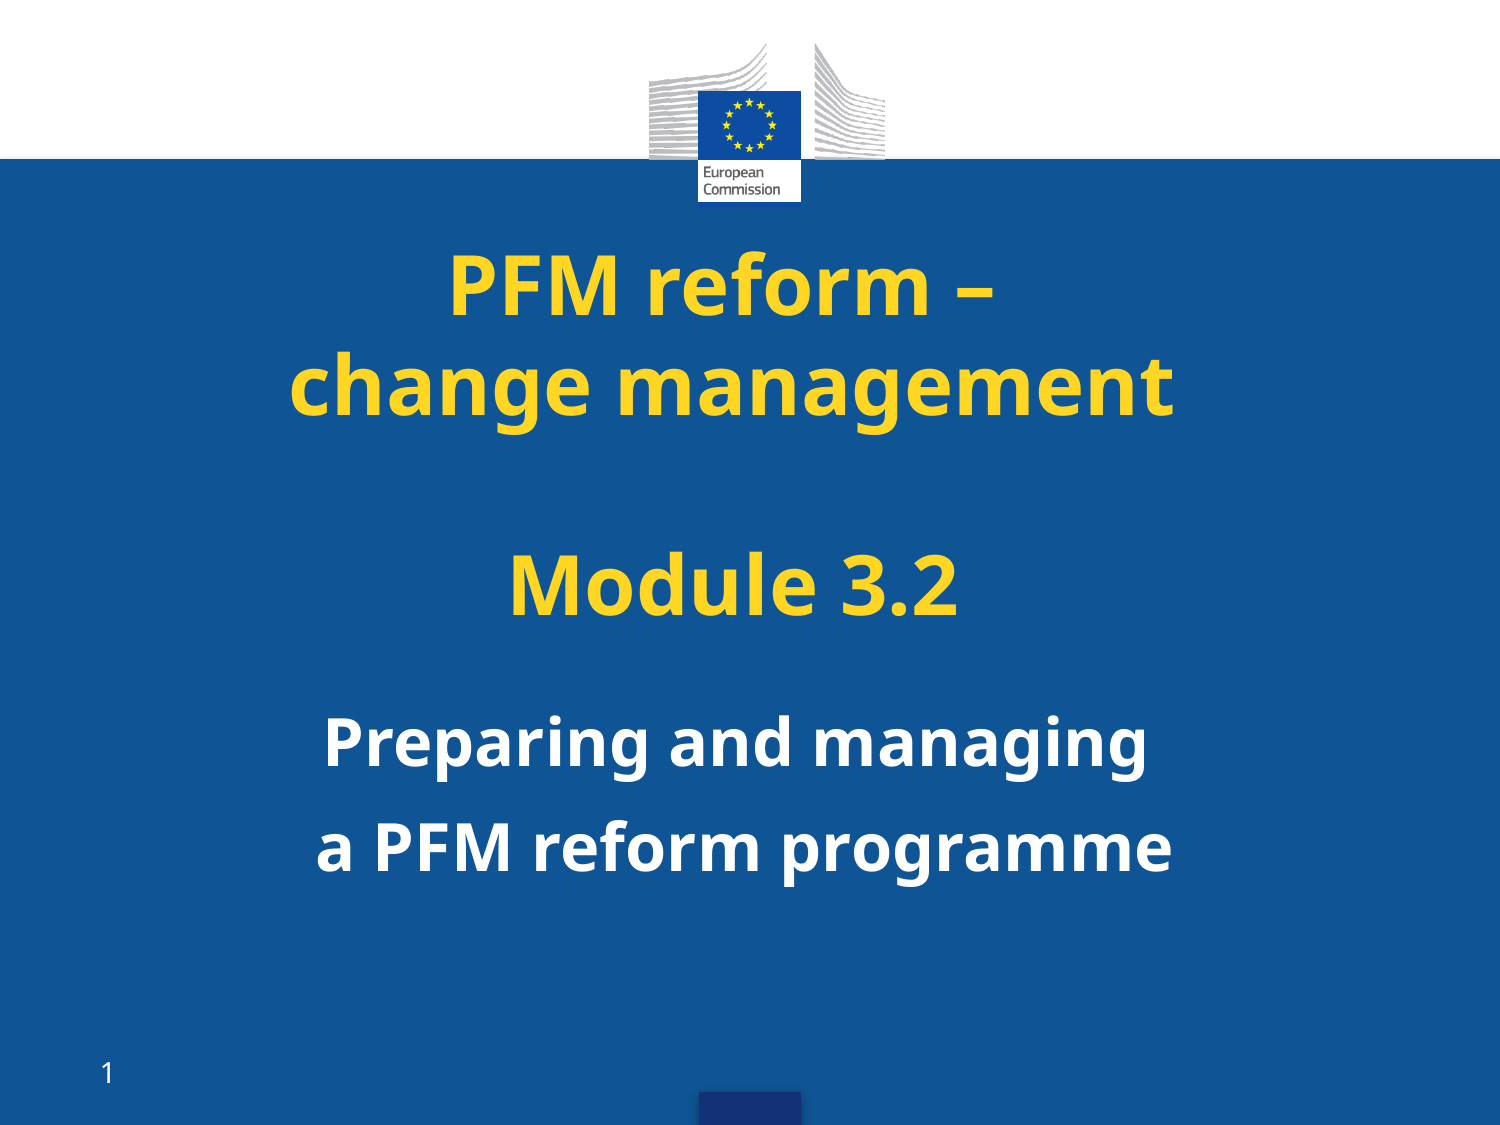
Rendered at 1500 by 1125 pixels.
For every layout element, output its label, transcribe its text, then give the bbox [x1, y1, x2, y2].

title PFM reform – change management Module 3.2 [218, 231, 1247, 634]
subtitle Preparing and managing a PFM reform programme [64, 692, 1425, 894]
slide_number 1 [0, 1046, 132, 1125]
